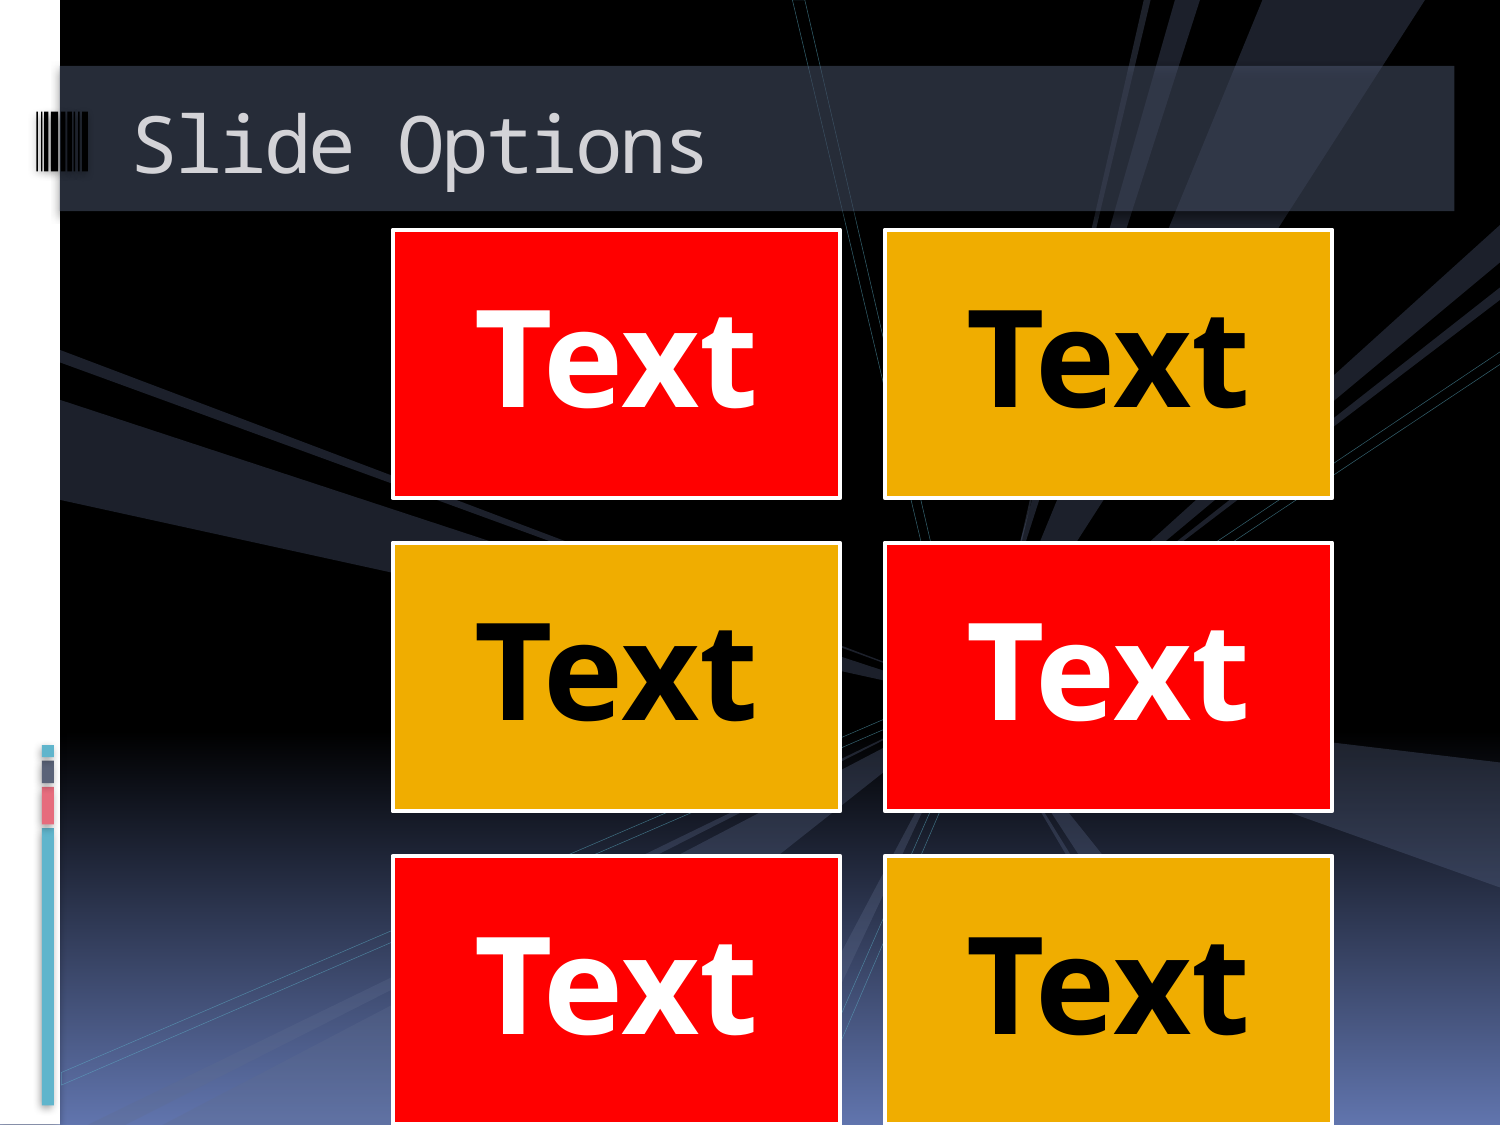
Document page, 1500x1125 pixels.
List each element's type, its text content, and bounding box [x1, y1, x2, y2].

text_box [249, 228, 1476, 1125]
title Slide Options [115, 83, 1454, 212]
